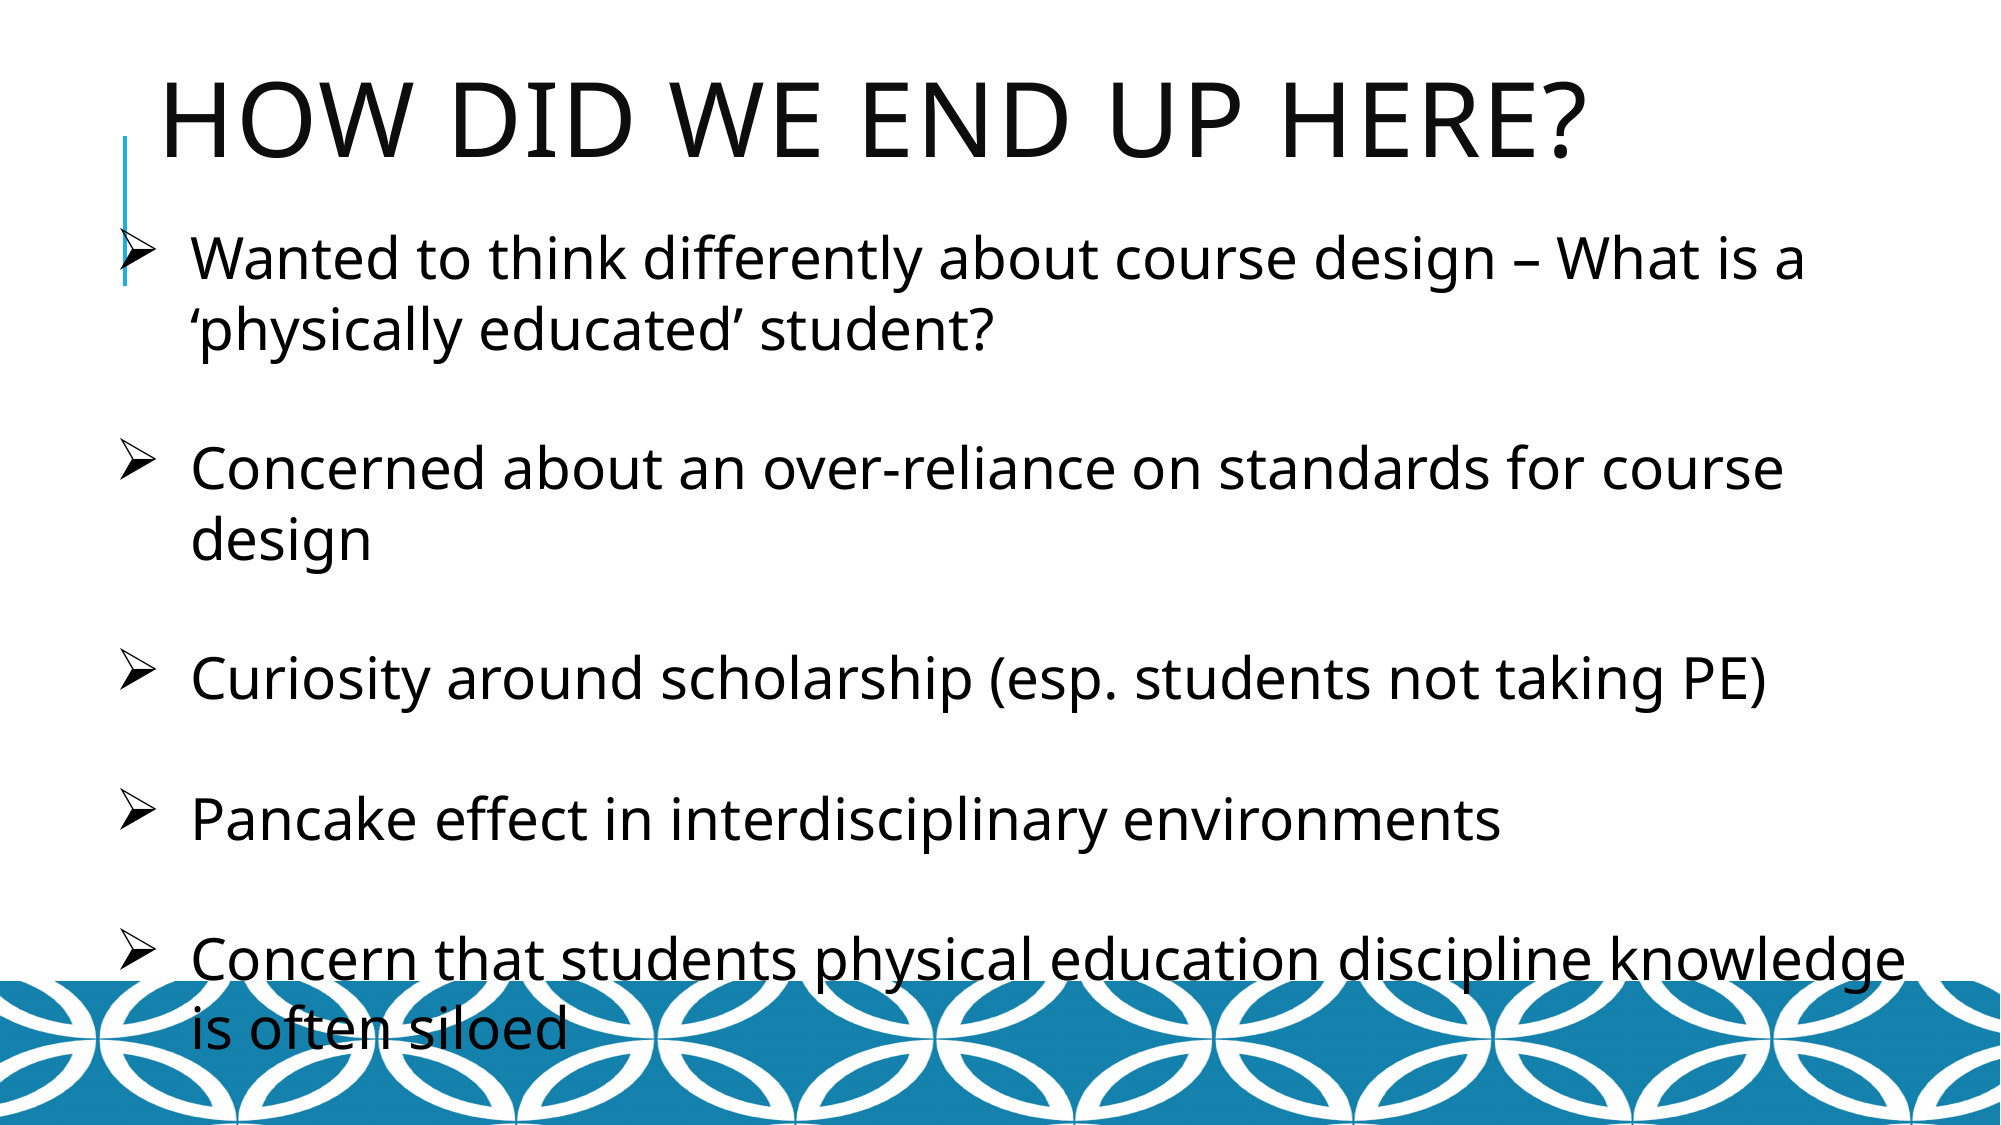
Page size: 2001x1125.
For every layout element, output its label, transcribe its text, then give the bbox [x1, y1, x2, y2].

text_box Wanted to think differently about course design – What is a ‘physically educated’ student? Concerned about an over-reliance on standards for course design Curiosity around scholarship (esp. students not taking PE) Pancake effect in interdisciplinary environments Concern that students physical education discipline knowledge is often siloed [100, 214, 1932, 978]
title How did we end up here? [142, 43, 1737, 212]
picture [0, 981, 2000, 1125]
